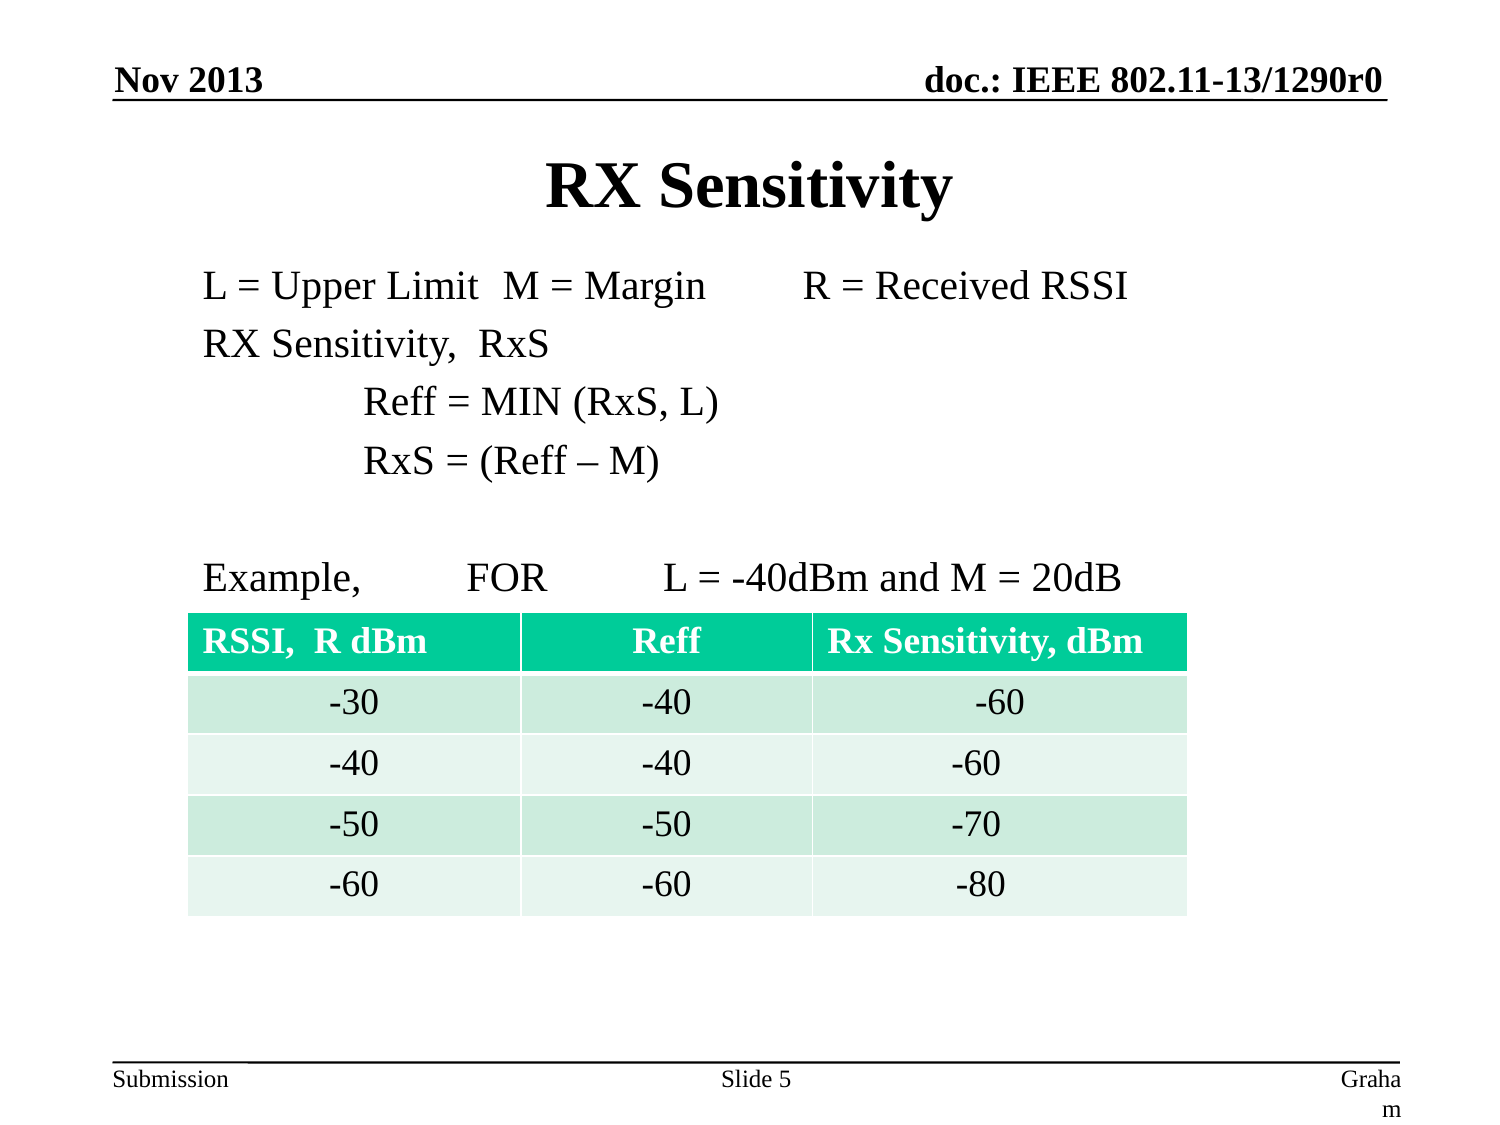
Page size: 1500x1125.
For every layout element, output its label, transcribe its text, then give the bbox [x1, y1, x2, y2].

table_cell -60 [522, 857, 812, 916]
list L = Upper Limit M = Margin R = Received RSSI RX Sensitivity, RxS Reff = MIN (RxS, L) RxS = (Reff – M) Example, FOR L = -40dBm and M = 20dB [112, 250, 1388, 1000]
table_header RSSI, R dBm [188, 613, 520, 671]
table_header Reff [522, 613, 812, 671]
footer Graham Smith, DSP Group [1324, 1061, 1402, 1093]
title RX Sensitivity [112, 112, 1388, 250]
table_cell -60 [188, 857, 520, 916]
table_cell -50 [522, 796, 812, 855]
table_header Rx Sensitivity, dBm [813, 613, 1187, 671]
table_cell -60 [813, 735, 1187, 794]
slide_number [114, 54, 286, 101]
table_cell -70 [813, 796, 1187, 855]
table_cell -80 [813, 857, 1187, 916]
table_cell -30 [188, 676, 520, 733]
table_cell -40 [188, 735, 520, 794]
table_cell -40 [522, 676, 812, 733]
table_cell -40 [522, 735, 812, 794]
table_cell -50 [188, 796, 520, 855]
table_cell -60 [813, 676, 1187, 733]
slide_number Slide 5 [712, 1061, 800, 1093]
